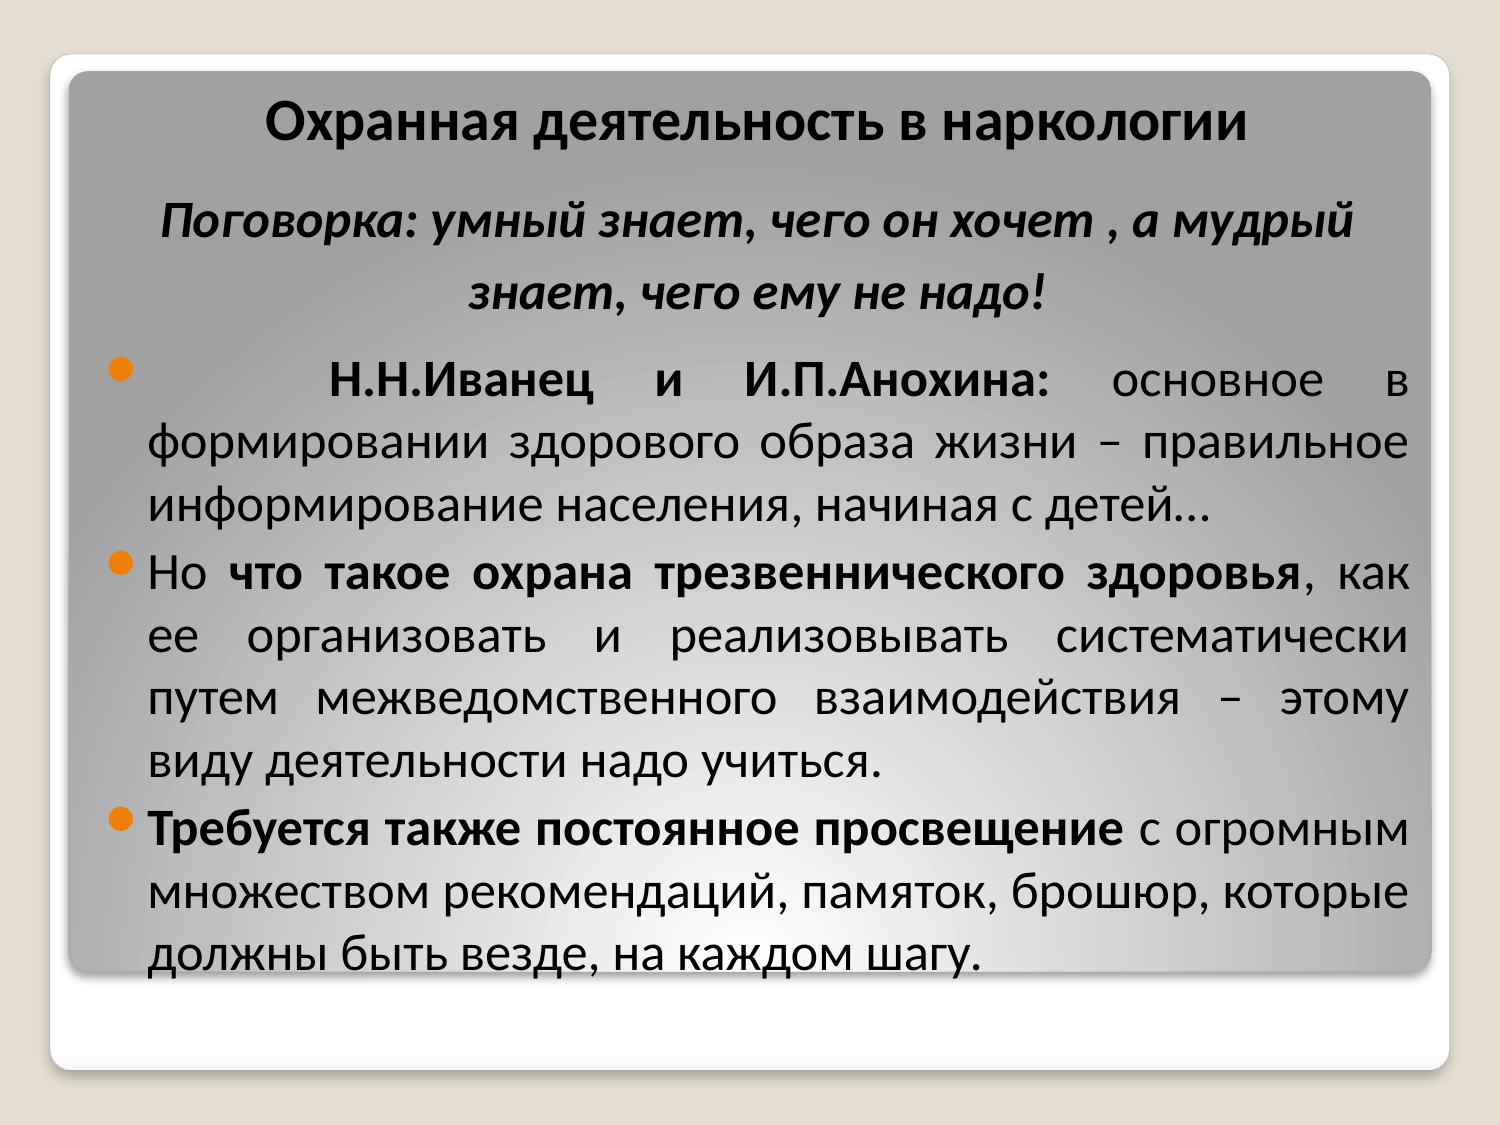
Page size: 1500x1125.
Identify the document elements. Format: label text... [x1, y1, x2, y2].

list Охранная деятельность в наркологии Поговорка: умный знает, чего он хочет , а мудрый знает, чего ему не надо! Н.Н.Иванец и И.П.Анохина: основное в формировании здорового образа жизни – правильное информирование населения, начиная с детей… Но что такое охрана трезвеннического здоровья, как ее организовать и реализовывать систематически путем межведомственного взаимодействия – этому виду деятельности надо учиться. Требуется также постоянное просвещение с огромным множеством рекомендаций, памяток, брошюр, которые должны быть везде, на каждом шагу. [75, 54, 1425, 1005]
